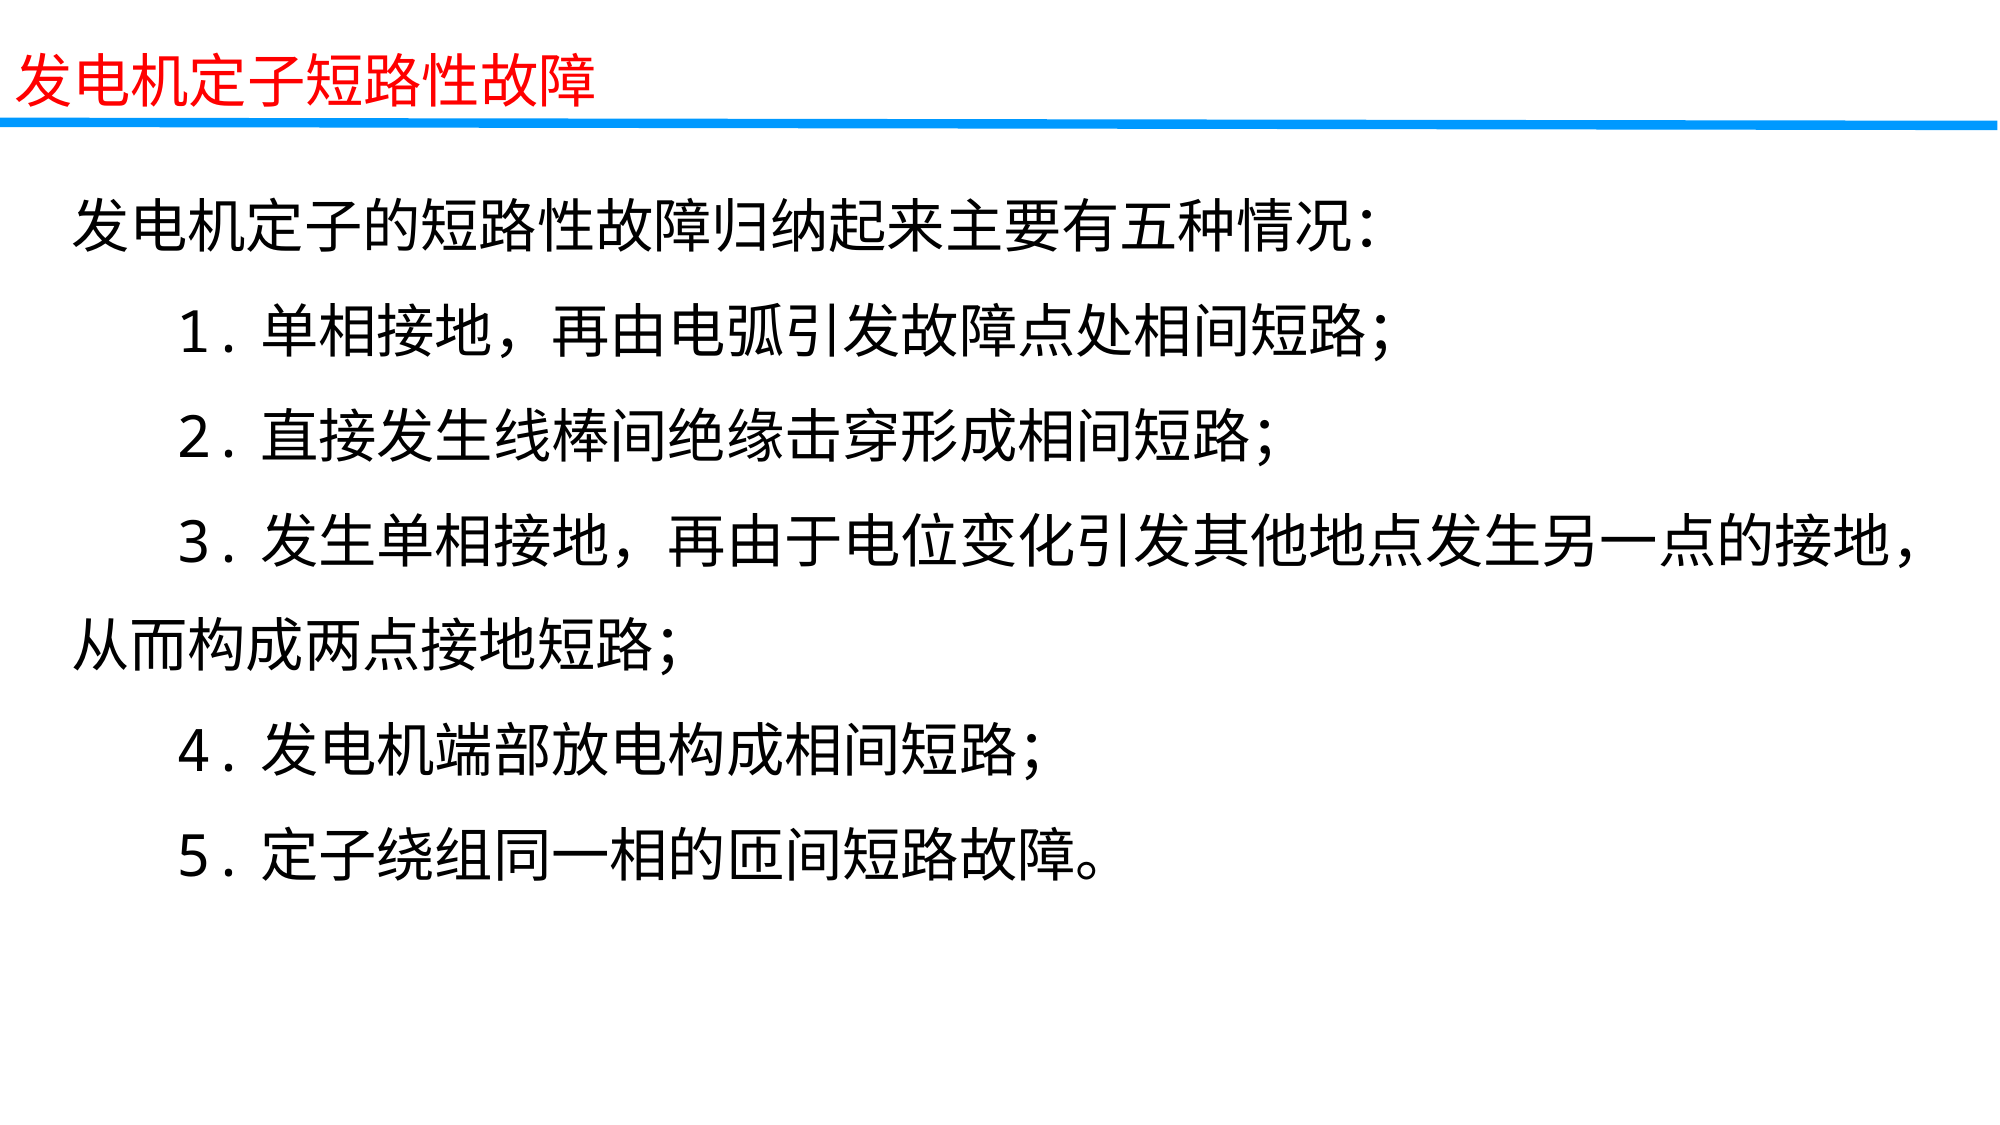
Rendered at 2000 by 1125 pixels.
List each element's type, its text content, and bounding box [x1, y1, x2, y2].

text_box 发电机定子短路性故障 [0, 36, 763, 122]
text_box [0, 122, 1998, 126]
text_box 发电机定子的短路性故障归纳起来主要有五种情况： 1.单相接地，再由电弧引发故障点处相间短路； 2.直接发生线棒间绝缘击穿形成相间短路； 3.发生单相接地，再由于电位变化引发其他地点发生另一点的接地，从而构成两点接地短路； 4.发电机端部放电构成相间短路； 5.定子绕组同一相的匝间短路故障。 [56, 146, 1944, 1001]
